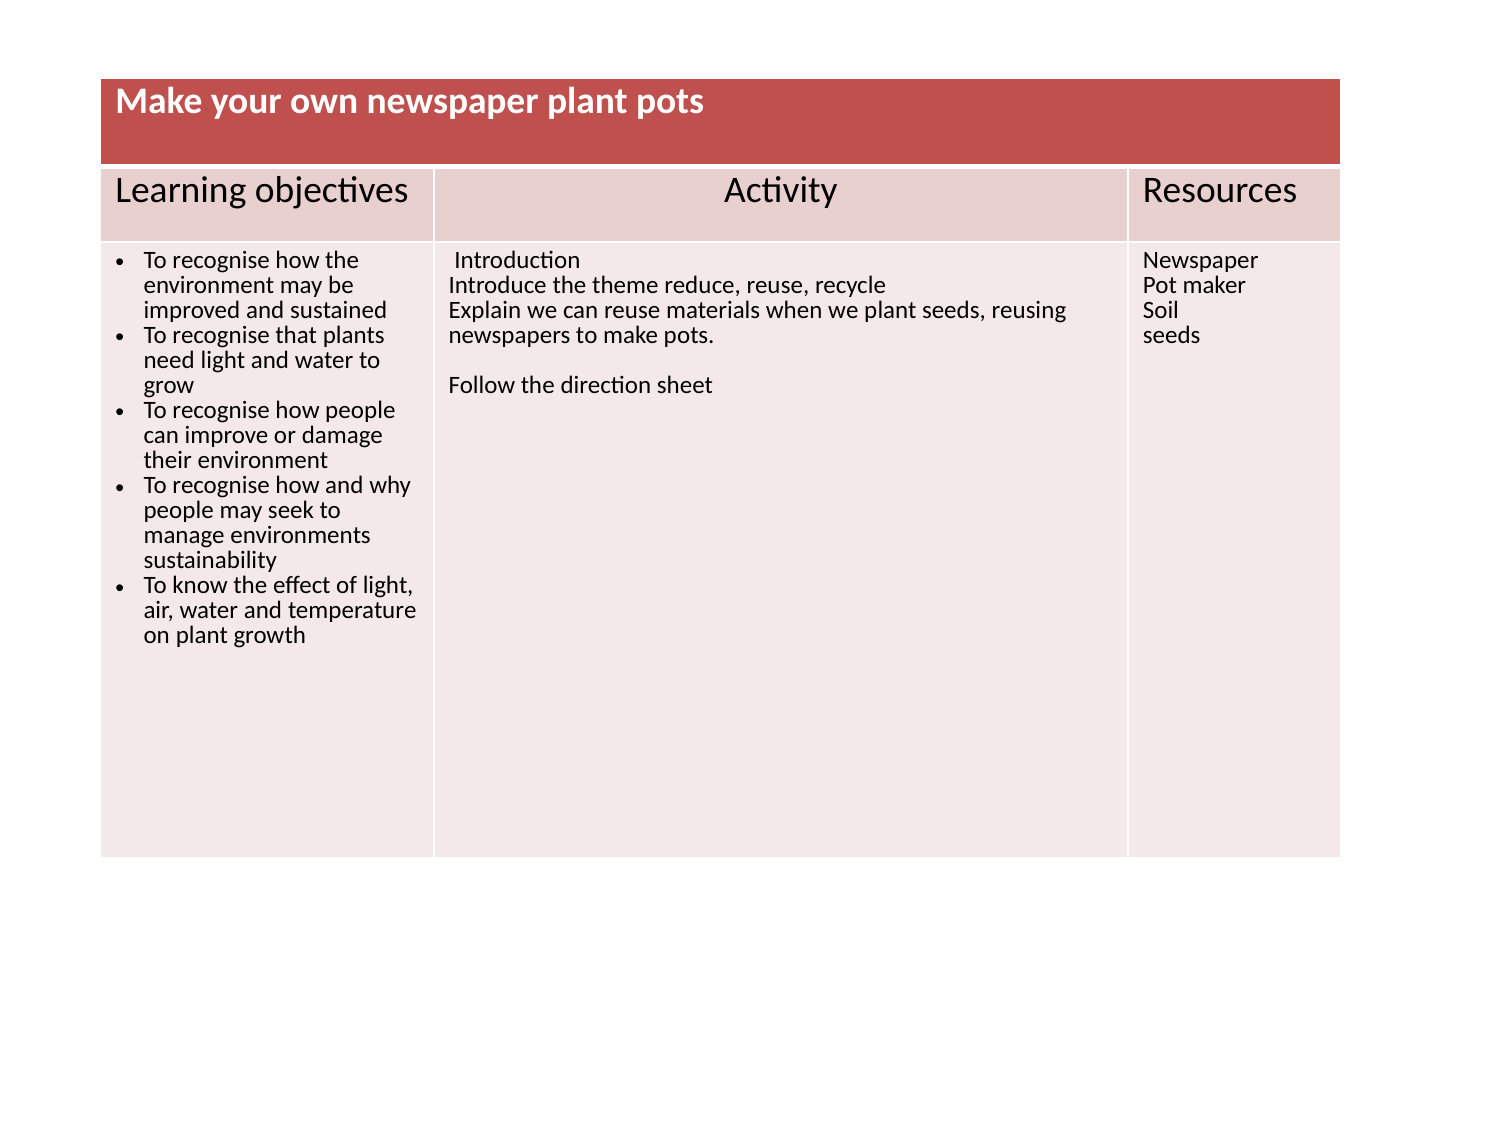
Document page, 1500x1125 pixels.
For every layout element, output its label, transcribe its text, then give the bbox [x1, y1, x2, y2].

table_cell Introduction Introduce the theme reduce, reuse, recycle Explain we can reuse materials when we plant seeds, reusing newspapers to make pots. Follow the direction sheet [435, 243, 1127, 857]
table_cell Newspaper Pot maker Soil seeds [1129, 243, 1340, 857]
table_cell Activity [435, 169, 1127, 241]
table_header Make your own newspaper plant pots [101, 79, 1340, 164]
table_cell Resources [1129, 169, 1340, 241]
table_cell Learning objectives [101, 169, 433, 241]
table_cell To recognise how the environment may be improved and sustained To recognise that plants need light and water to grow To recognise how people can improve or damage their environment To recognise how and why people may seek to manage environments sustainability To know the effect of light, air, water and temperature on plant growth [101, 243, 433, 857]
